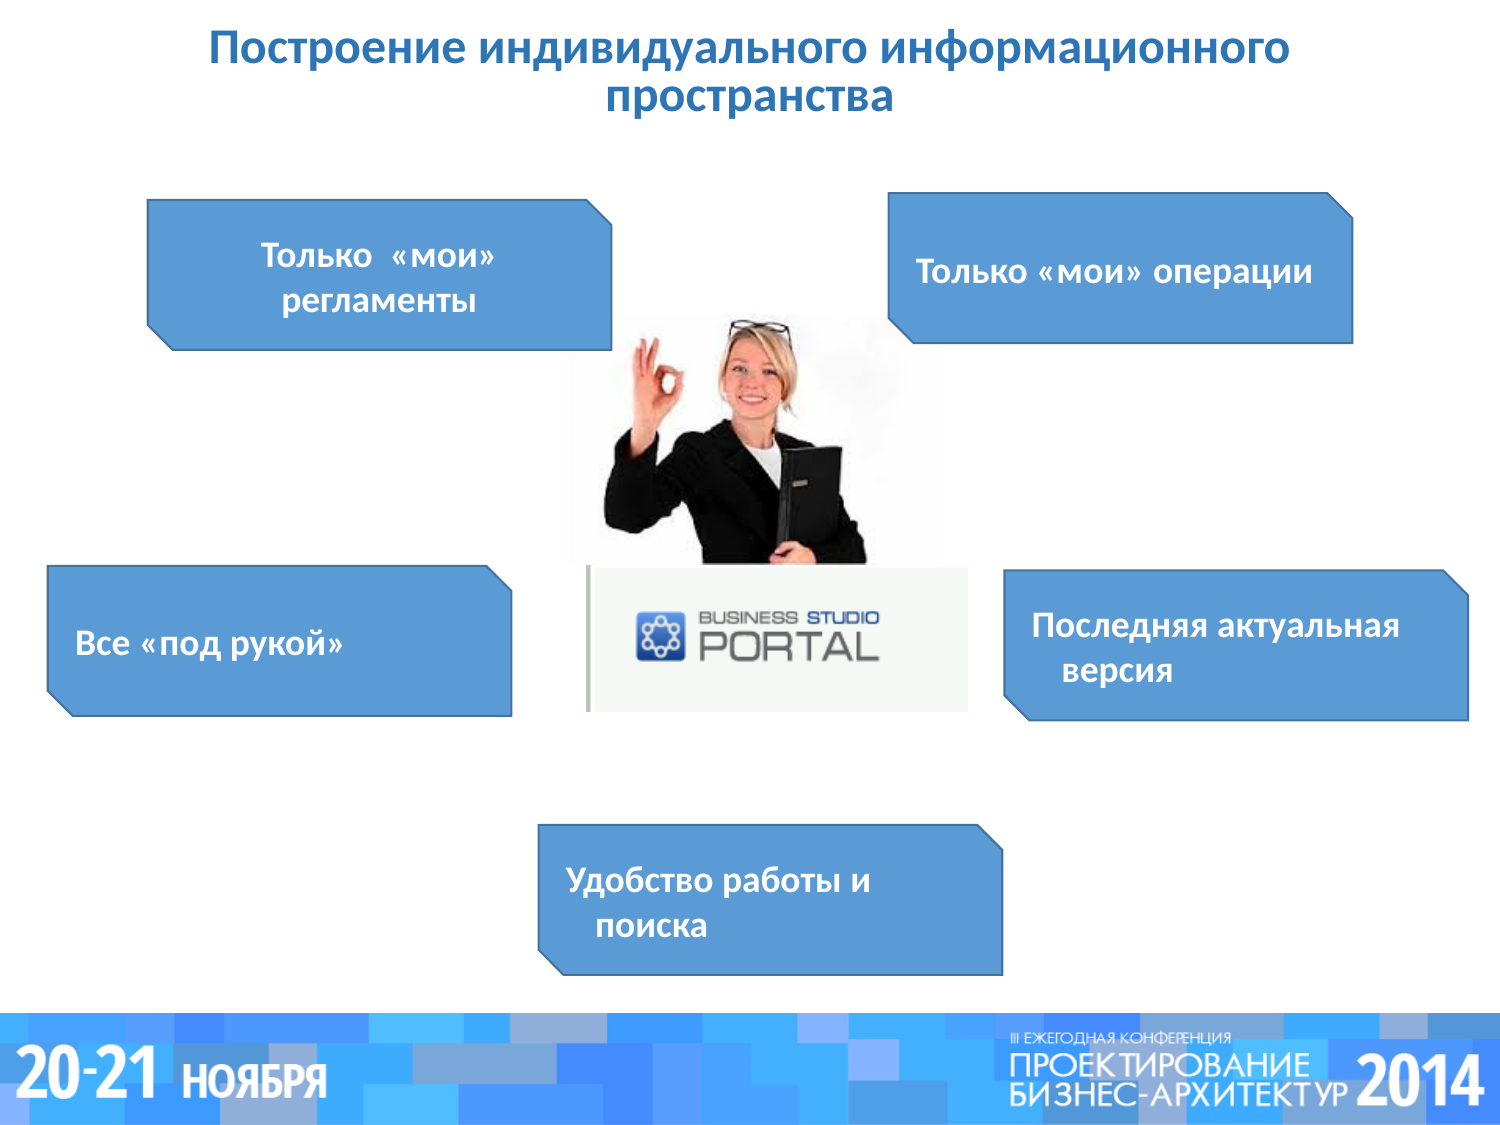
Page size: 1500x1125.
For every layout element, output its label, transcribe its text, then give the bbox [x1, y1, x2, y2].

picture [586, 563, 968, 712]
text_box [31, 137, 1389, 682]
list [562, 314, 938, 565]
text_box Все «под рукой» [46, 564, 513, 717]
text_box Только «мои» регламенты [146, 198, 613, 351]
text_box Последняя актуальная версия [1003, 569, 1470, 722]
text_box Удобство работы и поиска [537, 823, 1004, 976]
picture [0, 1013, 1500, 1125]
title Построение индивидуального информационного пространства [103, 6, 1397, 141]
text_box Только «мои» операции [887, 192, 1354, 345]
